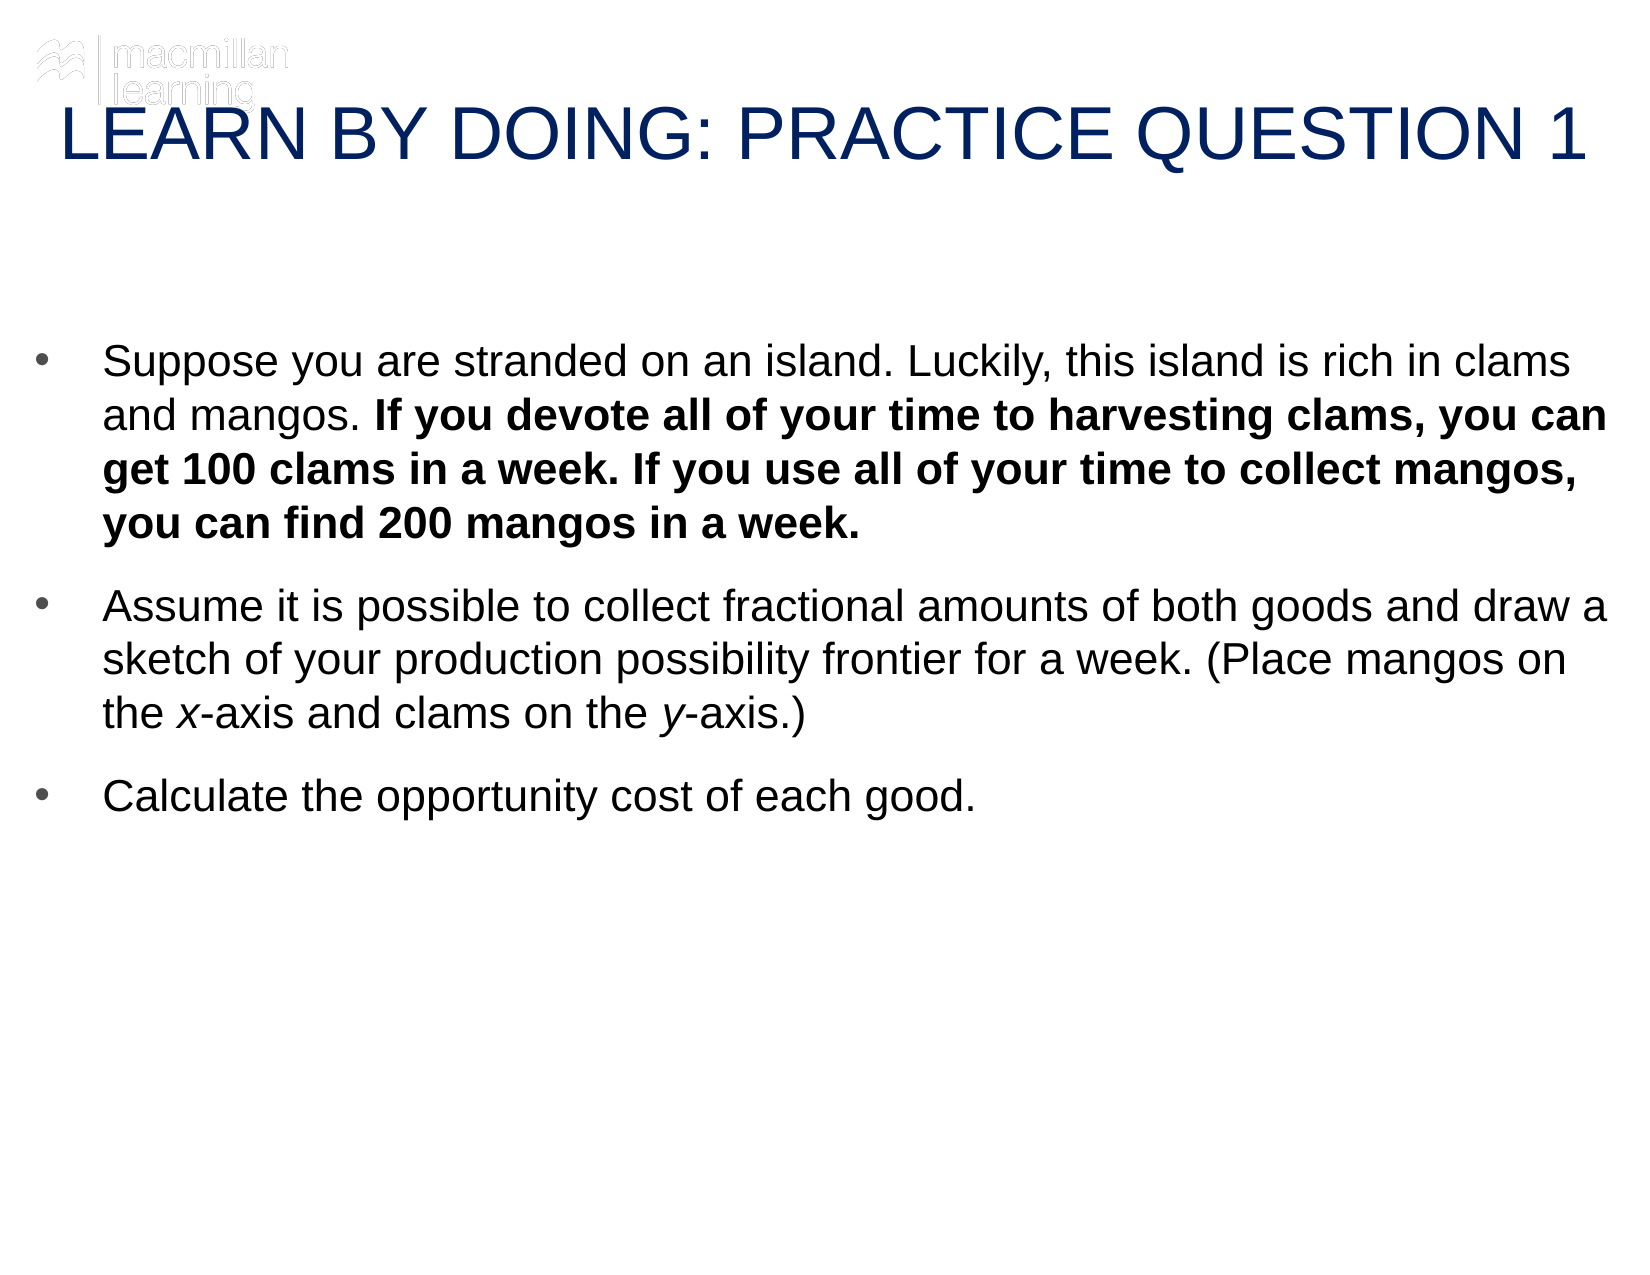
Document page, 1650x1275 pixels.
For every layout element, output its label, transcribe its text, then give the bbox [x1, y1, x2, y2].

title LEARN BY DOING: PRACTICE QUESTION 1 [0, 62, 1650, 197]
list Suppose you are stranded on an island. Luckily, this island is rich in clams and mangos. If you devote all of your time to harvesting clams, you can get 100 clams in a week. If you use all of your time to collect mangos, you can find 200 mangos in a week. Assume it is possible to collect fractional amounts of both goods and draw a sketch of your production possibility frontier for a week. (Place mangos on the x-axis and clams on the y-axis.) Calculate the opportunity cost of each good. [19, 317, 1628, 841]
picture [37, 35, 288, 62]
